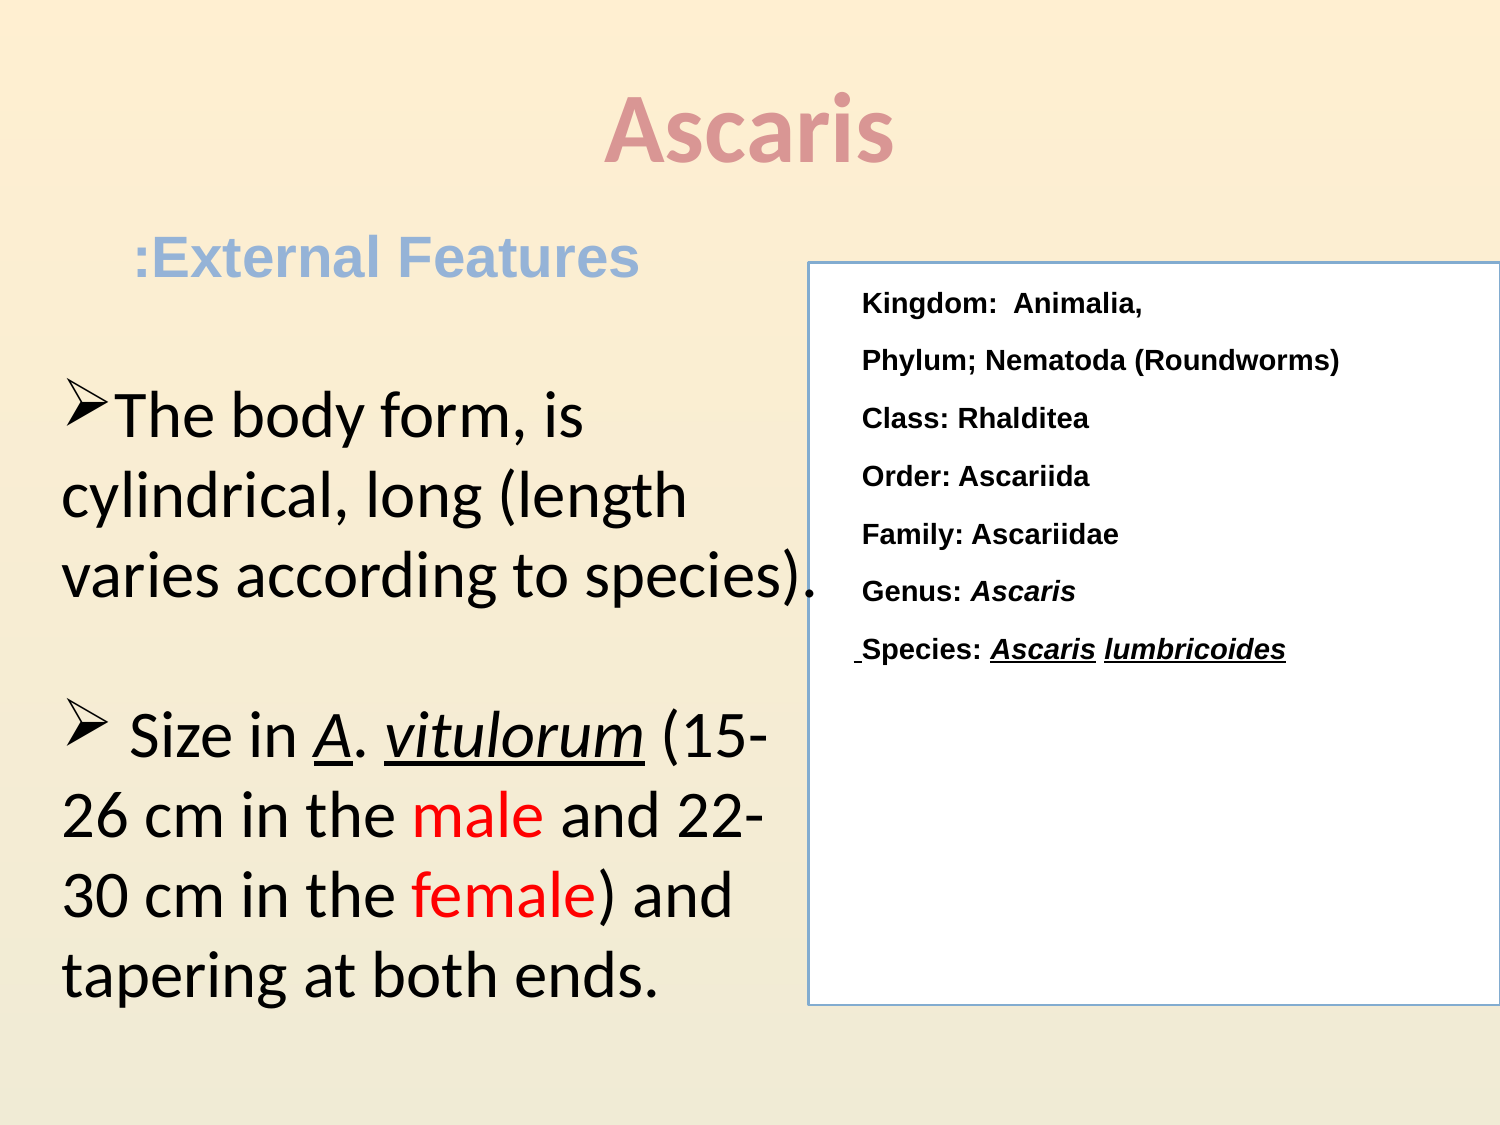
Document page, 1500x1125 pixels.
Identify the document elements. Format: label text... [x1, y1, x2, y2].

text_box External Features: [46, 211, 657, 297]
title Ascaris [75, 45, 1425, 200]
list Kingdom: Animalia, Phylum; Nematoda (Roundworms) Class: Rhalditea Order: Ascariida Family: Ascariidae Genus: Ascaris Species: Ascaris lumbricoides [808, 262, 1500, 1005]
text_box The body form, is cylindrical, long (length varies according to species). Size in A. vitulorum (15-26 cm in the male and 22-30 cm in the female) and tapering at both ends. [46, 363, 844, 1018]
